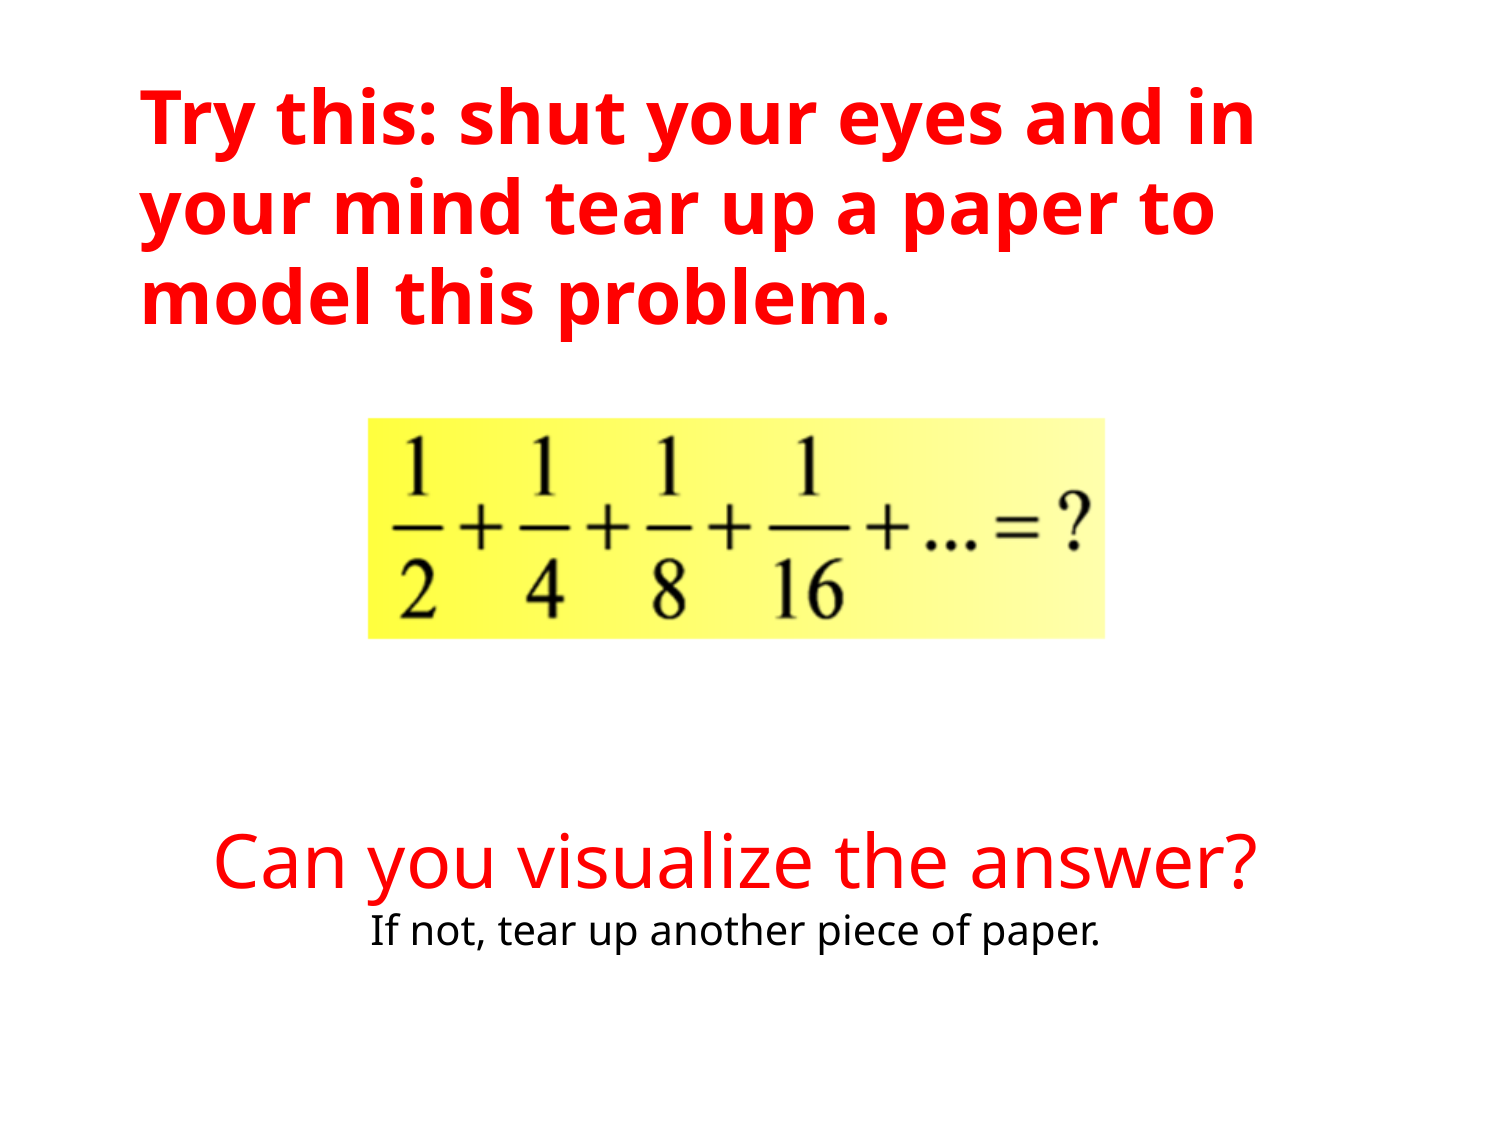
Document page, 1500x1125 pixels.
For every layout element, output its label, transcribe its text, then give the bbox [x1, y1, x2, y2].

text_box Can you visualize the answer? If not, tear up another piece of paper. [142, 806, 1330, 961]
text_box Try this: shut your eyes and in your mind tear up a paper to model this problem. [124, 62, 1313, 348]
picture [337, 362, 1135, 669]
